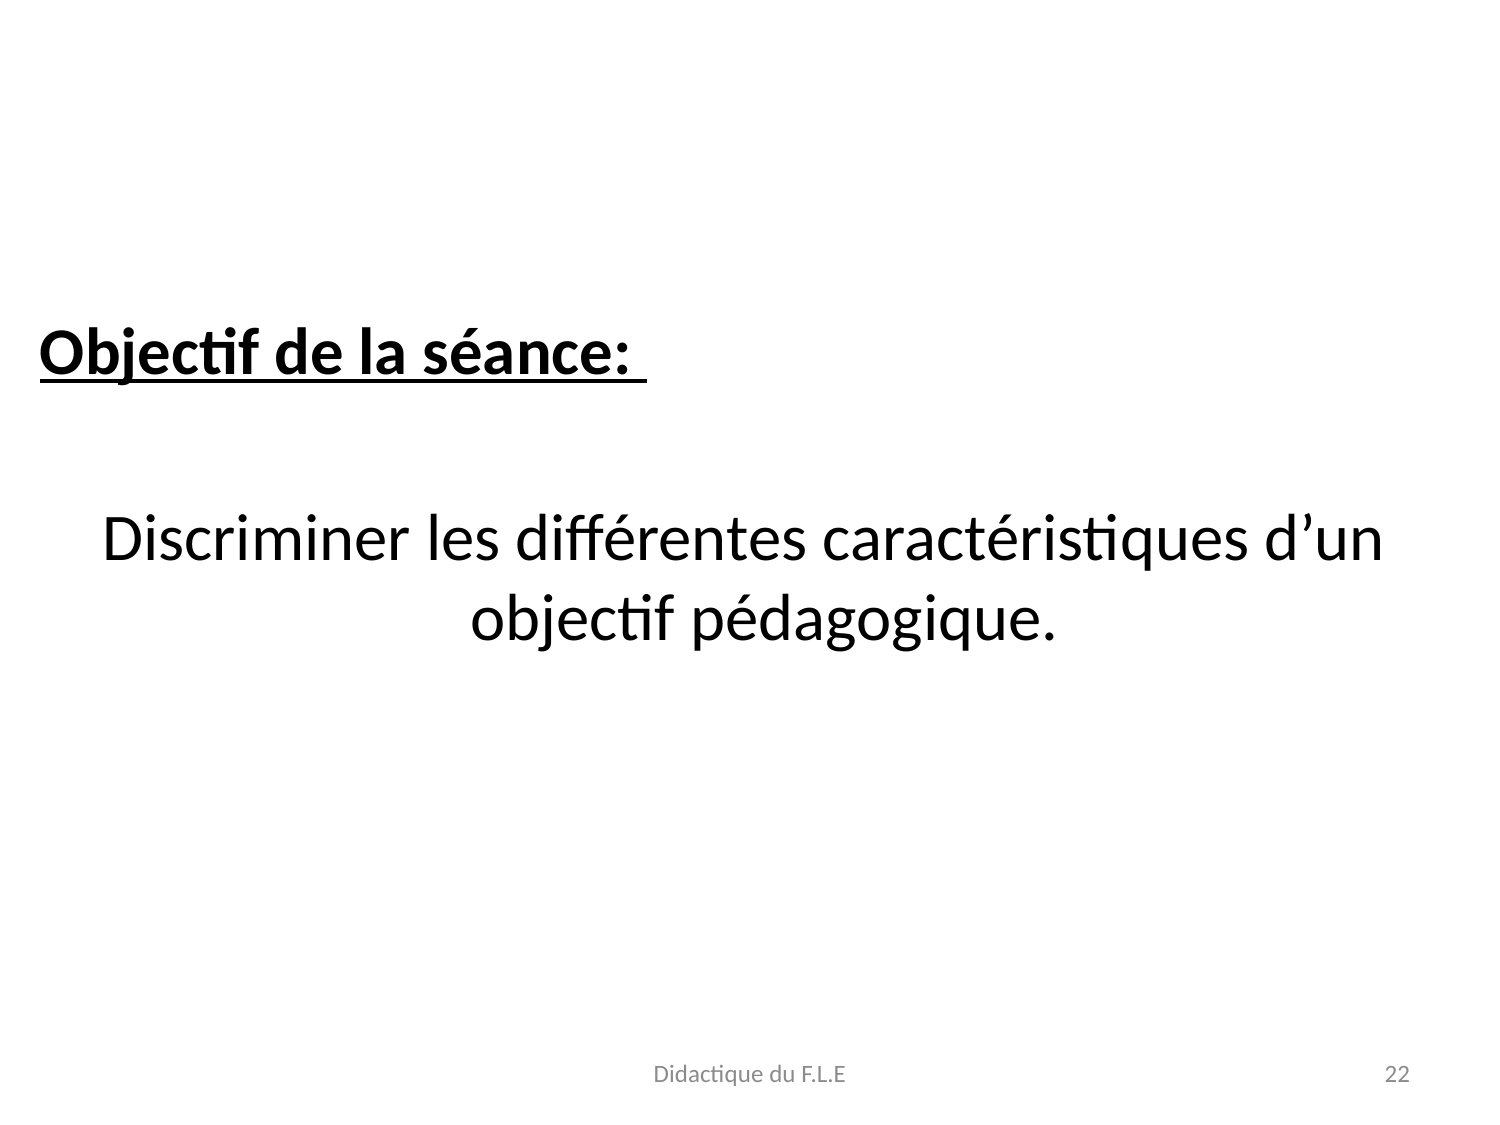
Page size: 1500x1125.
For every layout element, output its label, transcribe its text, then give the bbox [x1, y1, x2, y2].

list Objectif de la séance: Discriminer les différentes caractéristiques d’un objectif pédagogique. [24, 299, 1463, 1063]
footer Didactique du F.L.E [512, 1042, 988, 1103]
slide_number 22 [1074, 1042, 1425, 1103]
